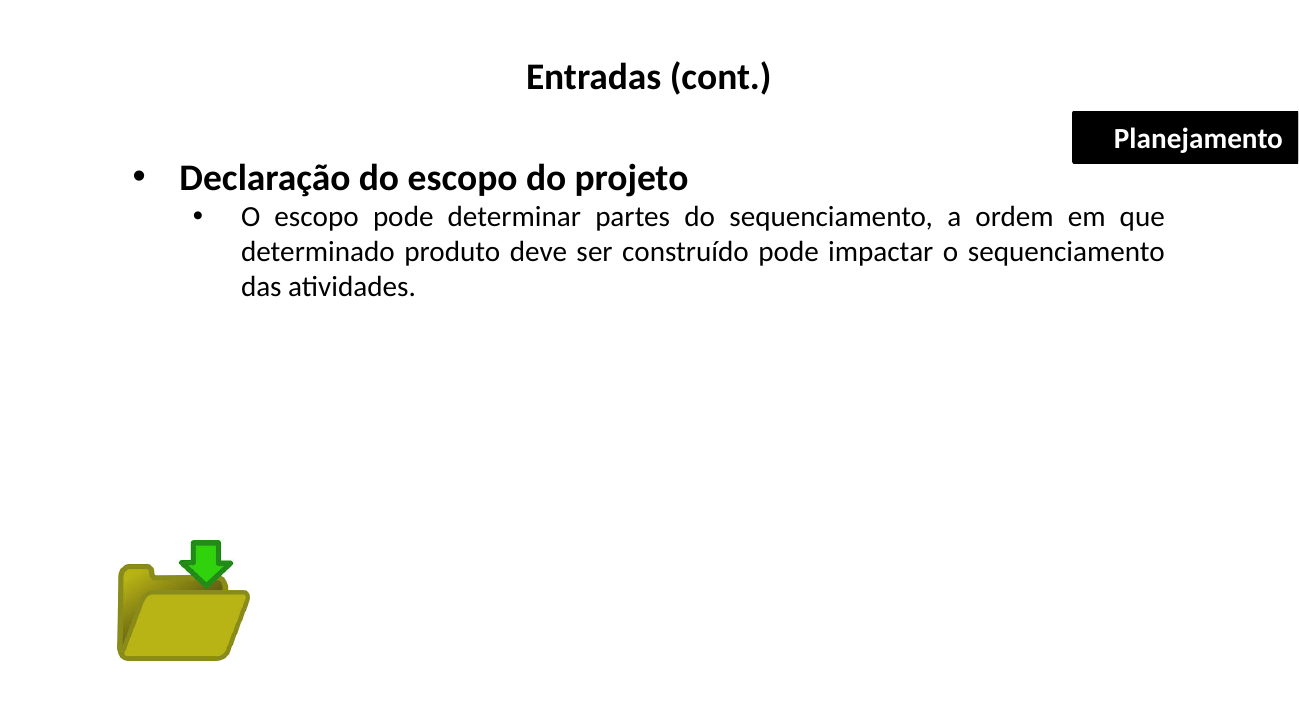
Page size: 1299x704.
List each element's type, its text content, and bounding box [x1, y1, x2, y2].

text_box Planejamento [1074, 112, 1299, 162]
text_box Entradas (cont.) [0, 44, 1299, 106]
picture [117, 540, 250, 661]
text_box Declaração do escopo do projeto O escopo pode determinar partes do sequenciamento, a ordem em que determinado produto deve ser construído pode impactar o sequenciamento das atividades. [117, 145, 1181, 312]
